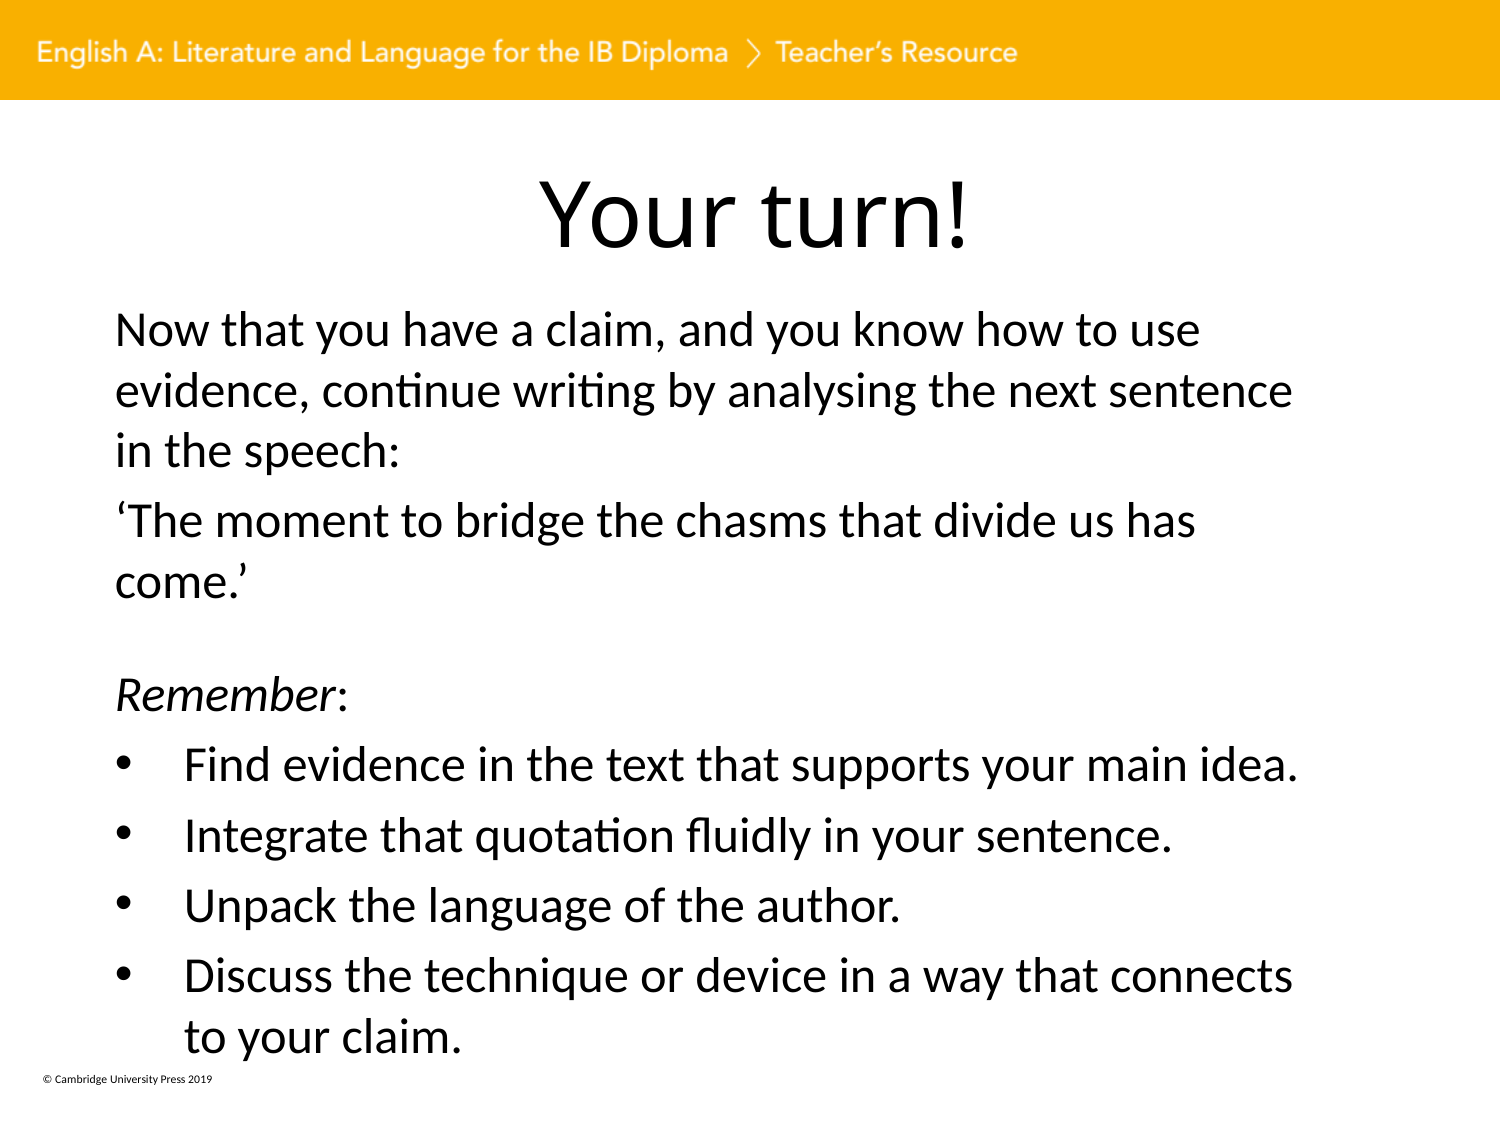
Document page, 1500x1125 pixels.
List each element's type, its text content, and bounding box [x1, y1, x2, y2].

subtitle © Cambridge University Press 2019 [27, 1063, 1388, 1093]
text_box Your turn! [27, 117, 1483, 305]
picture [0, 0, 1500, 101]
text_box Now that you have a claim, and you know how to use evidence, continue writing by analysing the next sentence in the speech: ‘The moment to bridge the chasms that divide us has come.’ Remember: Find evidence in the text that supports your main idea. Integrate that quotation fluidly in your sentence. Unpack the language of the author. Discuss the technique or device in a way that connects to your claim. [99, 289, 1350, 1080]
